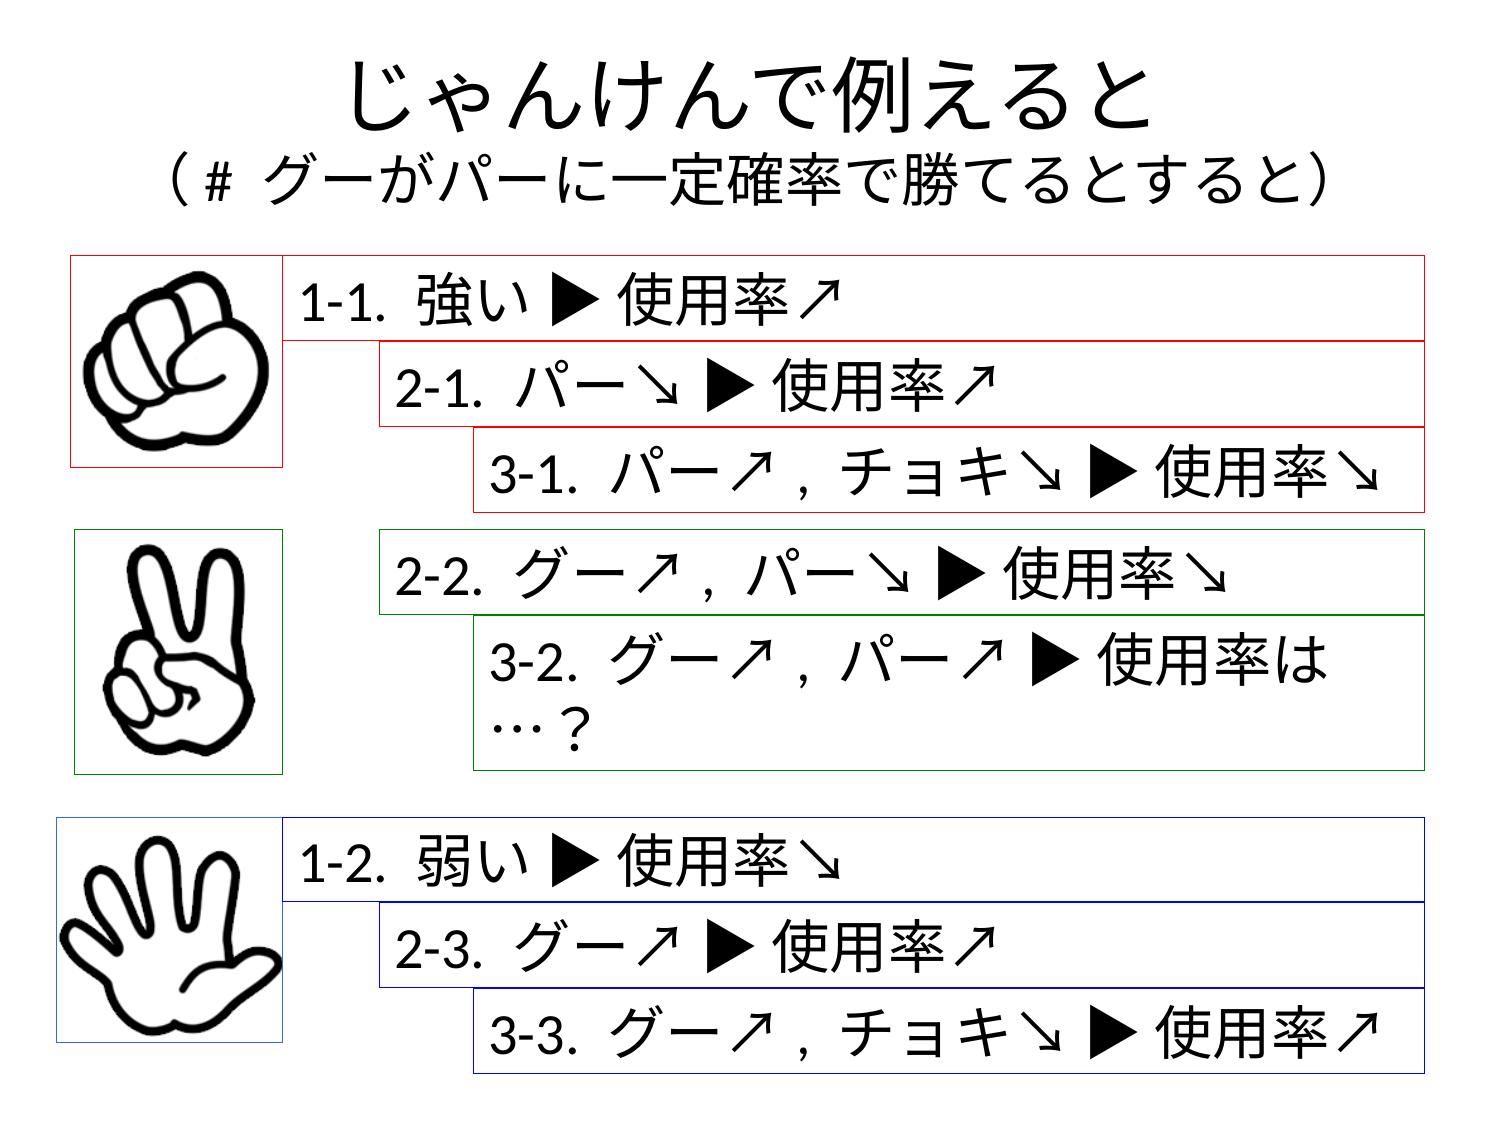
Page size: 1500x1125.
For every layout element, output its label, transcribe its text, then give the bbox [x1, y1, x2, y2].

picture [70, 255, 283, 468]
text_box 3-1. パー↗︎, チョキ↘︎ ▶ 使用率↘︎ [473, 427, 1425, 513]
text_box 3-3. グー↗, チョキ↘︎ ▶ 使用率↗︎ [473, 988, 1425, 1074]
text_box 1-2. 弱い ▶ 使用率↘︎ [285, 817, 1425, 902]
text_box 1-1. 強い ▶ 使用率↗︎ [283, 255, 1425, 341]
title じゃんけんで例えると （# グーがパーに一定確率で勝てるとすると） [74, 22, 1425, 234]
text_box 2-3. グー↗︎ ▶ 使用率↗︎ [379, 902, 1425, 988]
text_box 3-2. グー↗︎, パー↗︎ ▶ 使用率は…？ [473, 615, 1425, 771]
text_box 2-2. グー↗︎, パー↘︎ ▶ 使用率↘︎ [379, 529, 1425, 615]
picture [74, 529, 283, 775]
text_box 2-1. パー↘︎ ▶ 使用率↗︎ [379, 341, 1425, 427]
picture [56, 816, 283, 1043]
